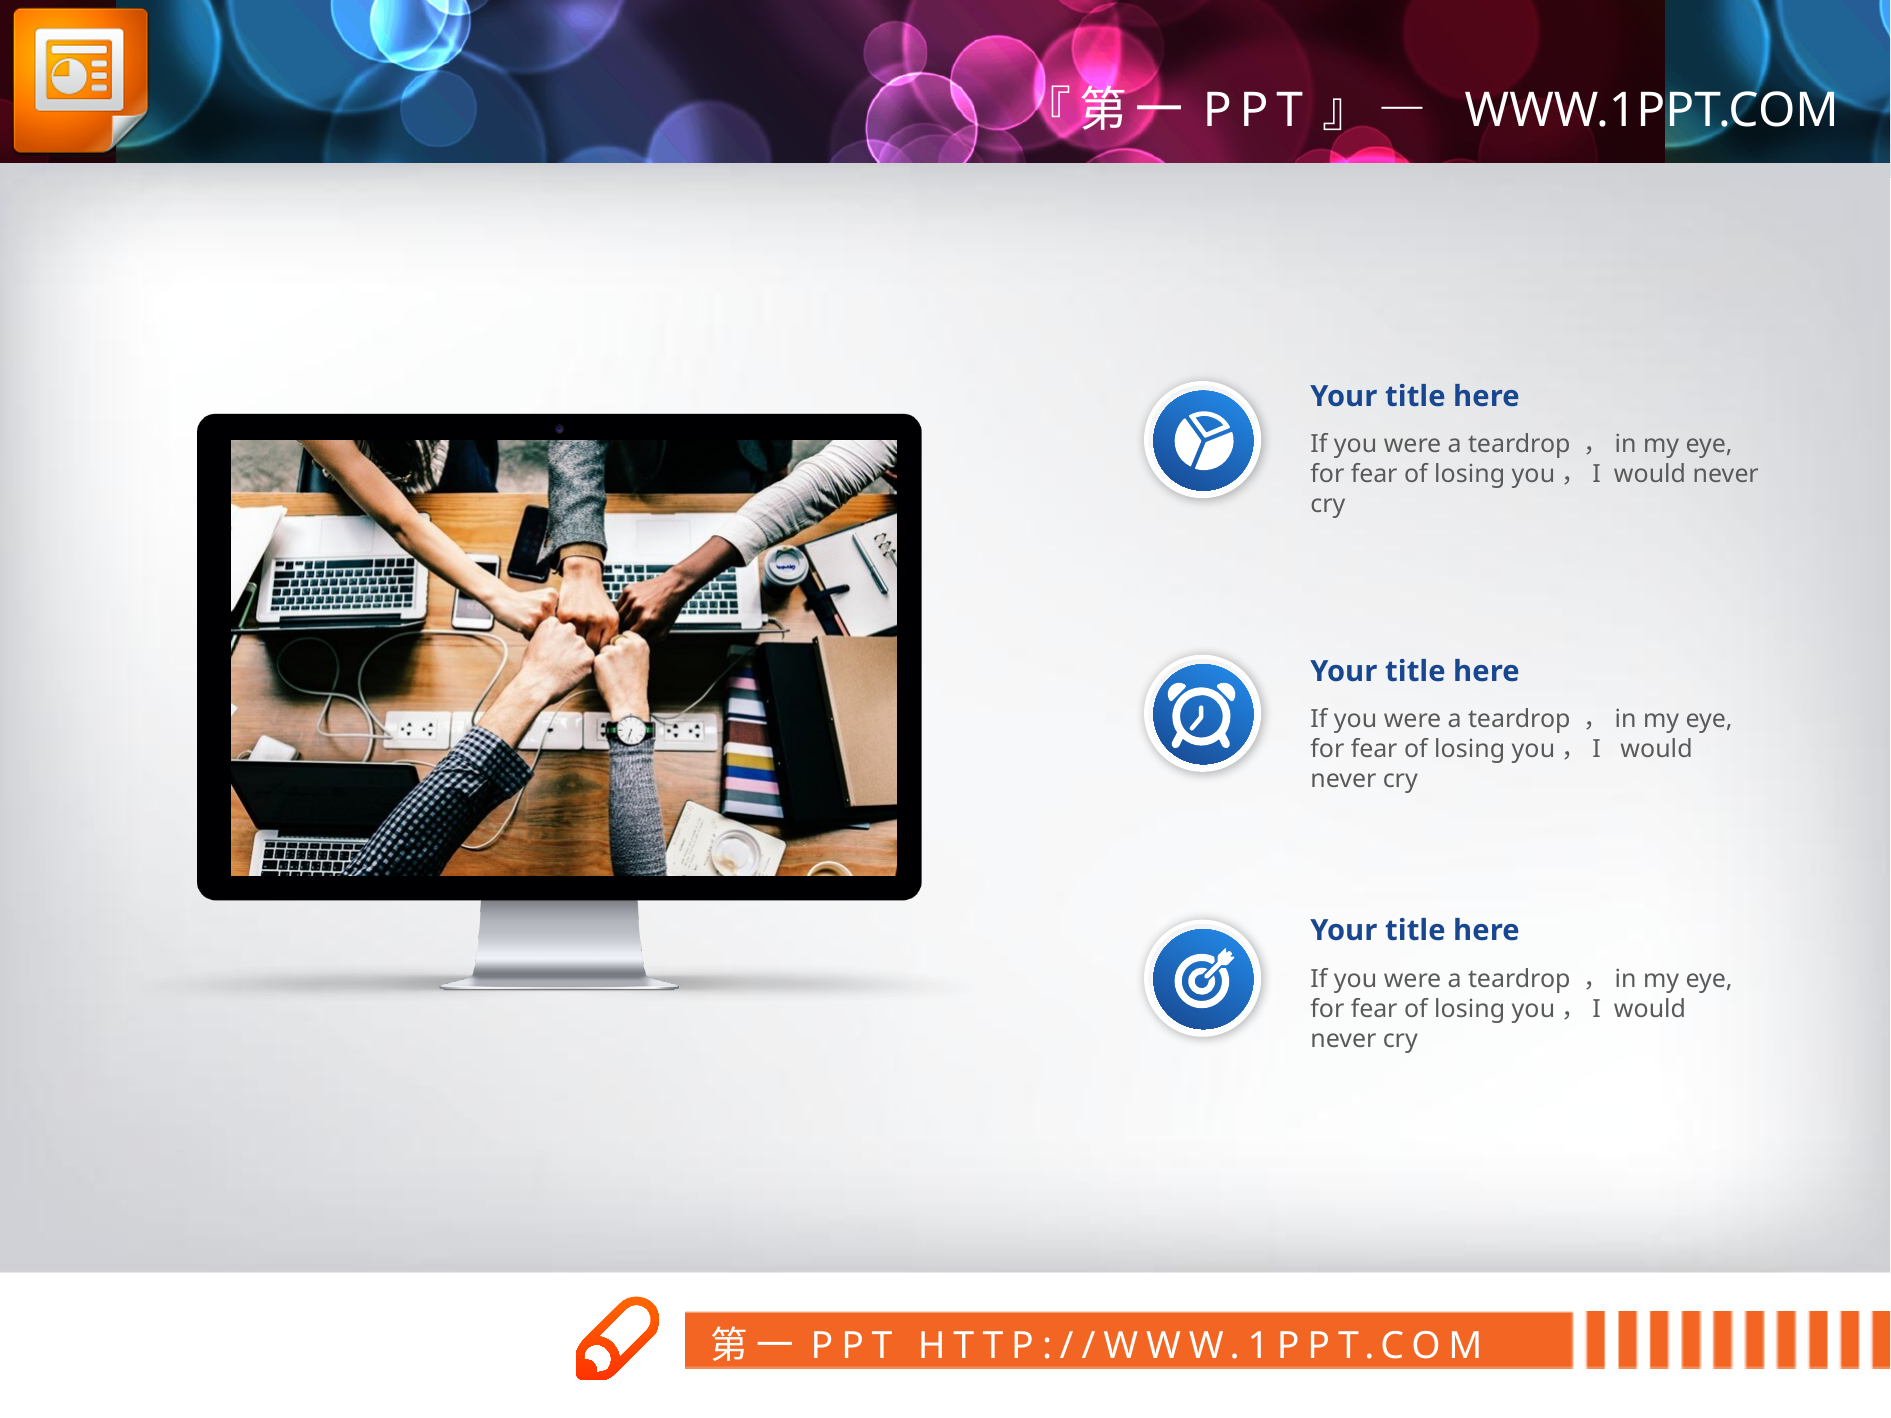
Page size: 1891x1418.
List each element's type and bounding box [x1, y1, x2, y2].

text_box [1174, 947, 1236, 1009]
text_box [1166, 681, 1237, 749]
text_box [1145, 656, 1260, 770]
picture [685, 1311, 1891, 1369]
text_box [1295, 644, 1765, 802]
text_box [1295, 369, 1783, 527]
text_box [1145, 382, 1260, 497]
picture [0, 0, 1891, 1275]
text_box [1173, 409, 1235, 472]
text_box [1295, 904, 1765, 1062]
text_box [1145, 921, 1260, 1035]
